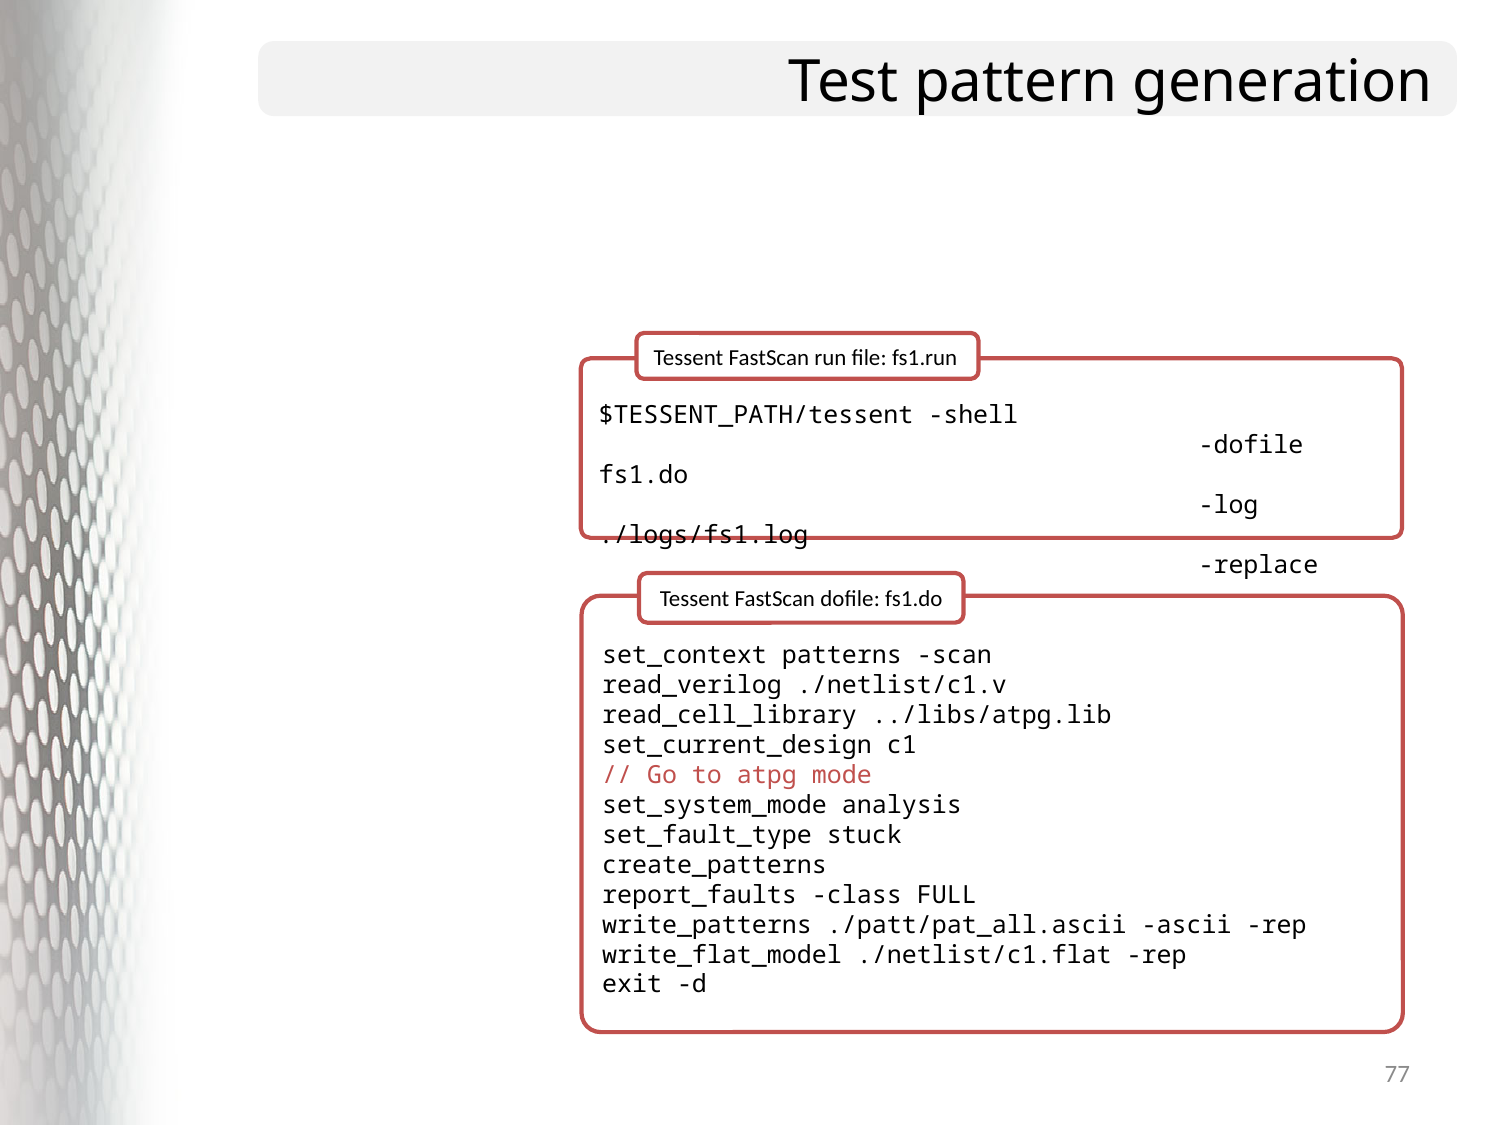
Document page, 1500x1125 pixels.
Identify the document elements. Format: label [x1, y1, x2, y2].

text_box [580, 332, 1403, 539]
slide_number [1074, 1042, 1425, 1103]
picture [0, 0, 200, 1125]
text_box [581, 572, 1404, 1033]
title [258, 40, 1449, 117]
